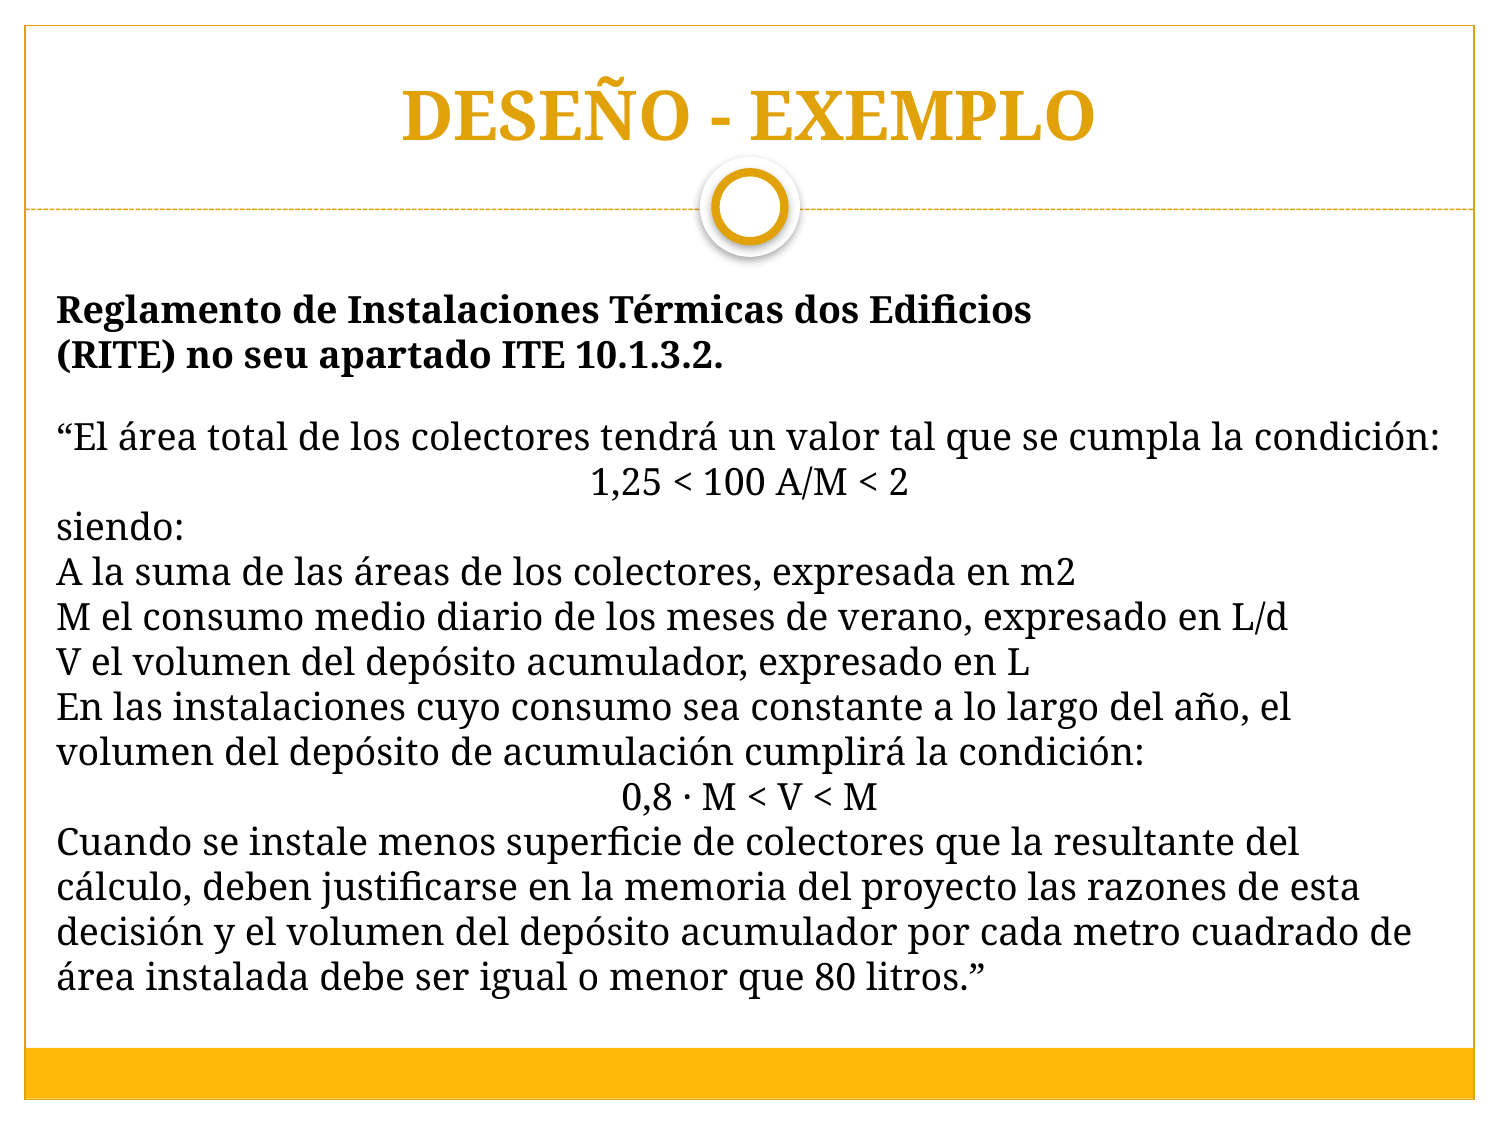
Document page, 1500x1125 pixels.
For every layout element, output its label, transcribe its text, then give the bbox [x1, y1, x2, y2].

text_box “El área total de los colectores tendrá un valor tal que se cumpla la condición: 1,25 < 100 A/M < 2 siendo: A la suma de las áreas de los colectores, expresada en m2 M el consumo medio diario de los meses de verano, expresado en L/d V el volumen del depósito acumulador, expresado en L En las instalaciones cuyo consumo sea constante a lo largo del año, el volumen del depósito de acumulación cumplirá la condición: 0,8 · M < V < M Cuando se instale menos superficie de colectores que la resultante del cálculo, deben justificarse en la memoria del proyecto las razones de esta decisión y el volumen del depósito acumulador por cada metro cuadrado de área instalada debe ser igual o menor que 80 litros.” [41, 405, 1459, 1006]
text_box Reglamento de Instalaciones Térmicas dos Edificios (RITE) no seu apartado ITE 10.1.3.2. [41, 278, 1459, 405]
title DESEÑO - EXEMPLO [49, 37, 1450, 162]
